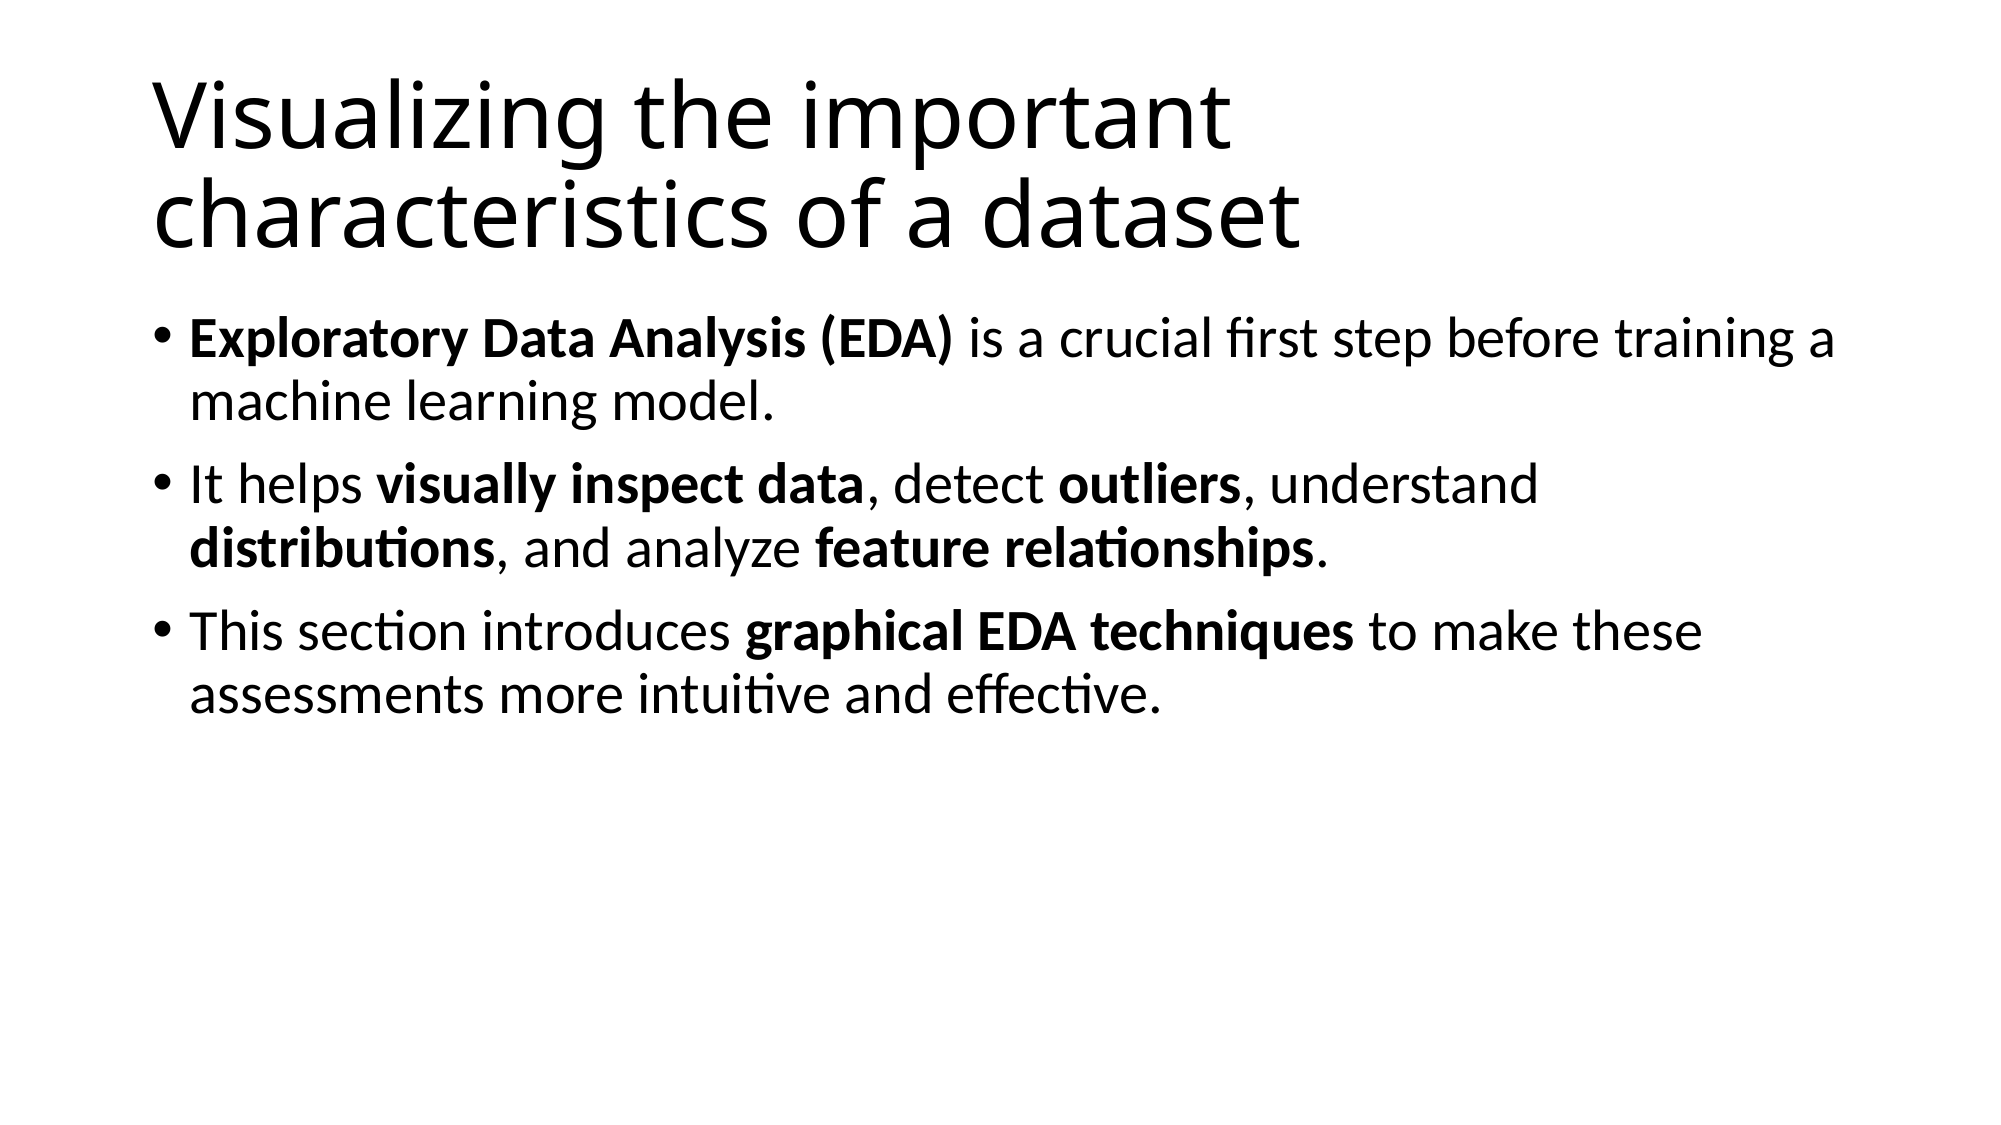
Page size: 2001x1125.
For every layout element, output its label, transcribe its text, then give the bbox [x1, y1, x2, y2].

title Visualizing the important characteristics of a dataset [137, 59, 1863, 278]
list Exploratory Data Analysis (EDA) is a crucial first step before training a machine learning model. It helps visually inspect data, detect outliers, understand distributions, and analyze feature relationships. This section introduces graphical EDA techniques to make these assessments more intuitive and effective. [137, 299, 1863, 1014]
